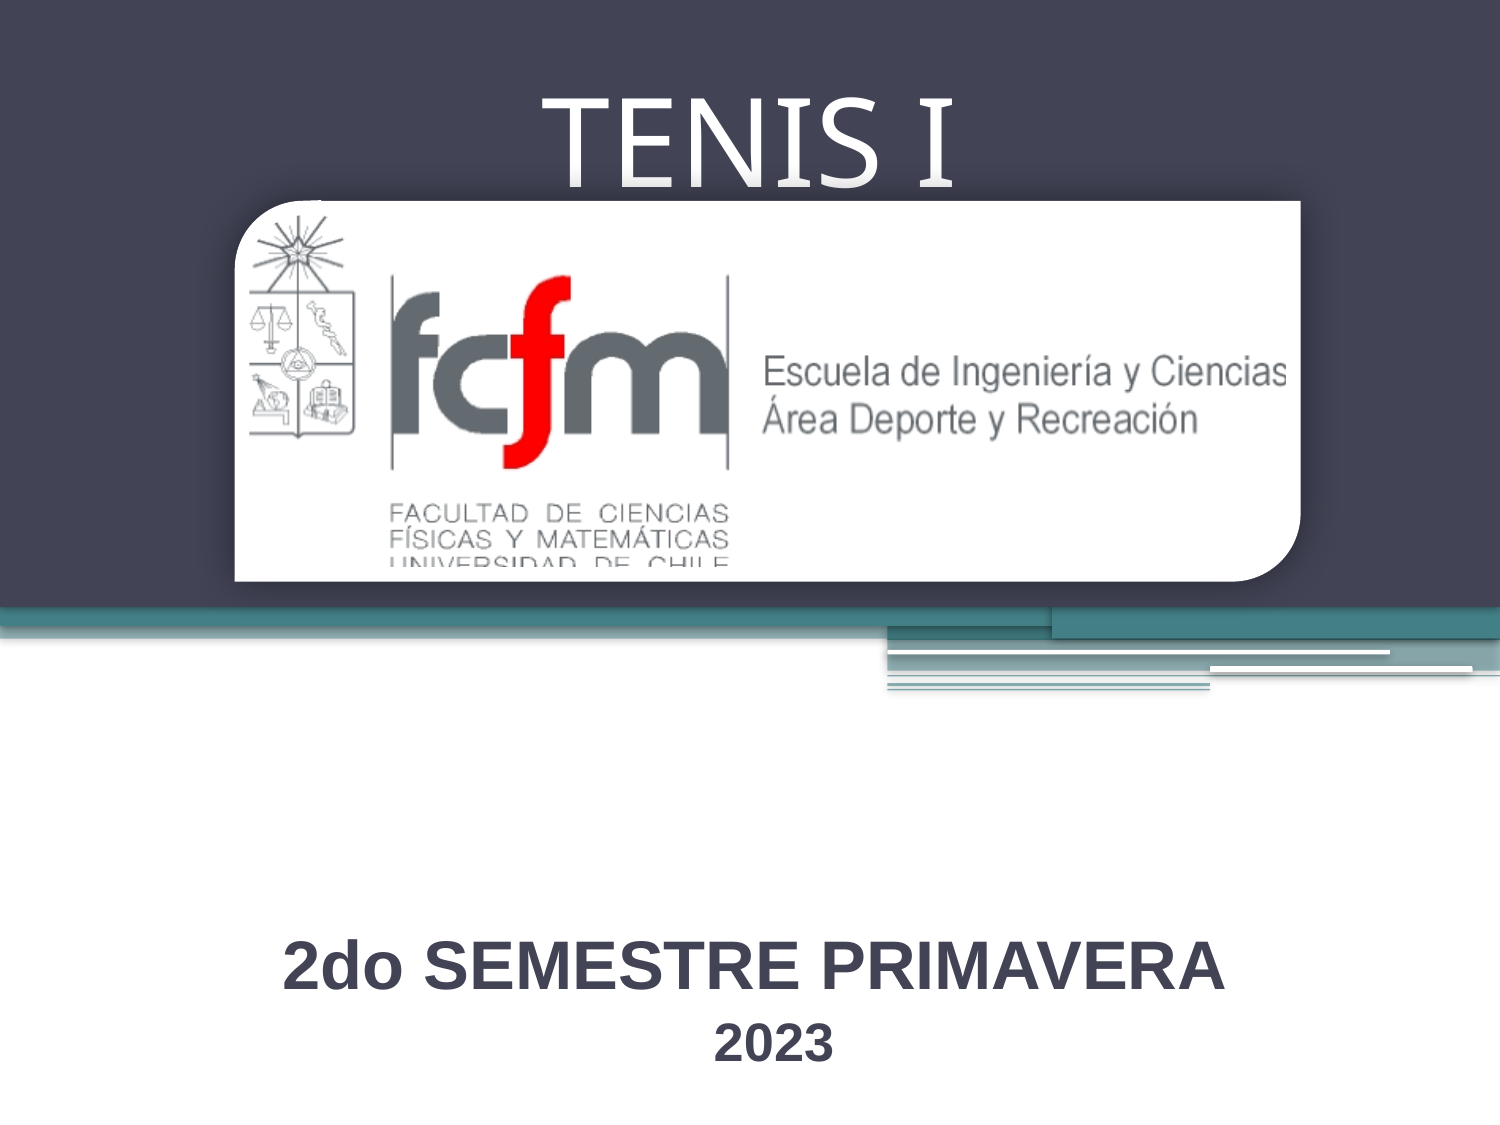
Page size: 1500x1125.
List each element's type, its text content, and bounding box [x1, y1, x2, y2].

picture [241, 207, 1294, 575]
subtitle 2do SEMESTRE PRIMAVERA 2023 [53, 479, 1447, 1083]
title TENIS I [0, 54, 1500, 220]
